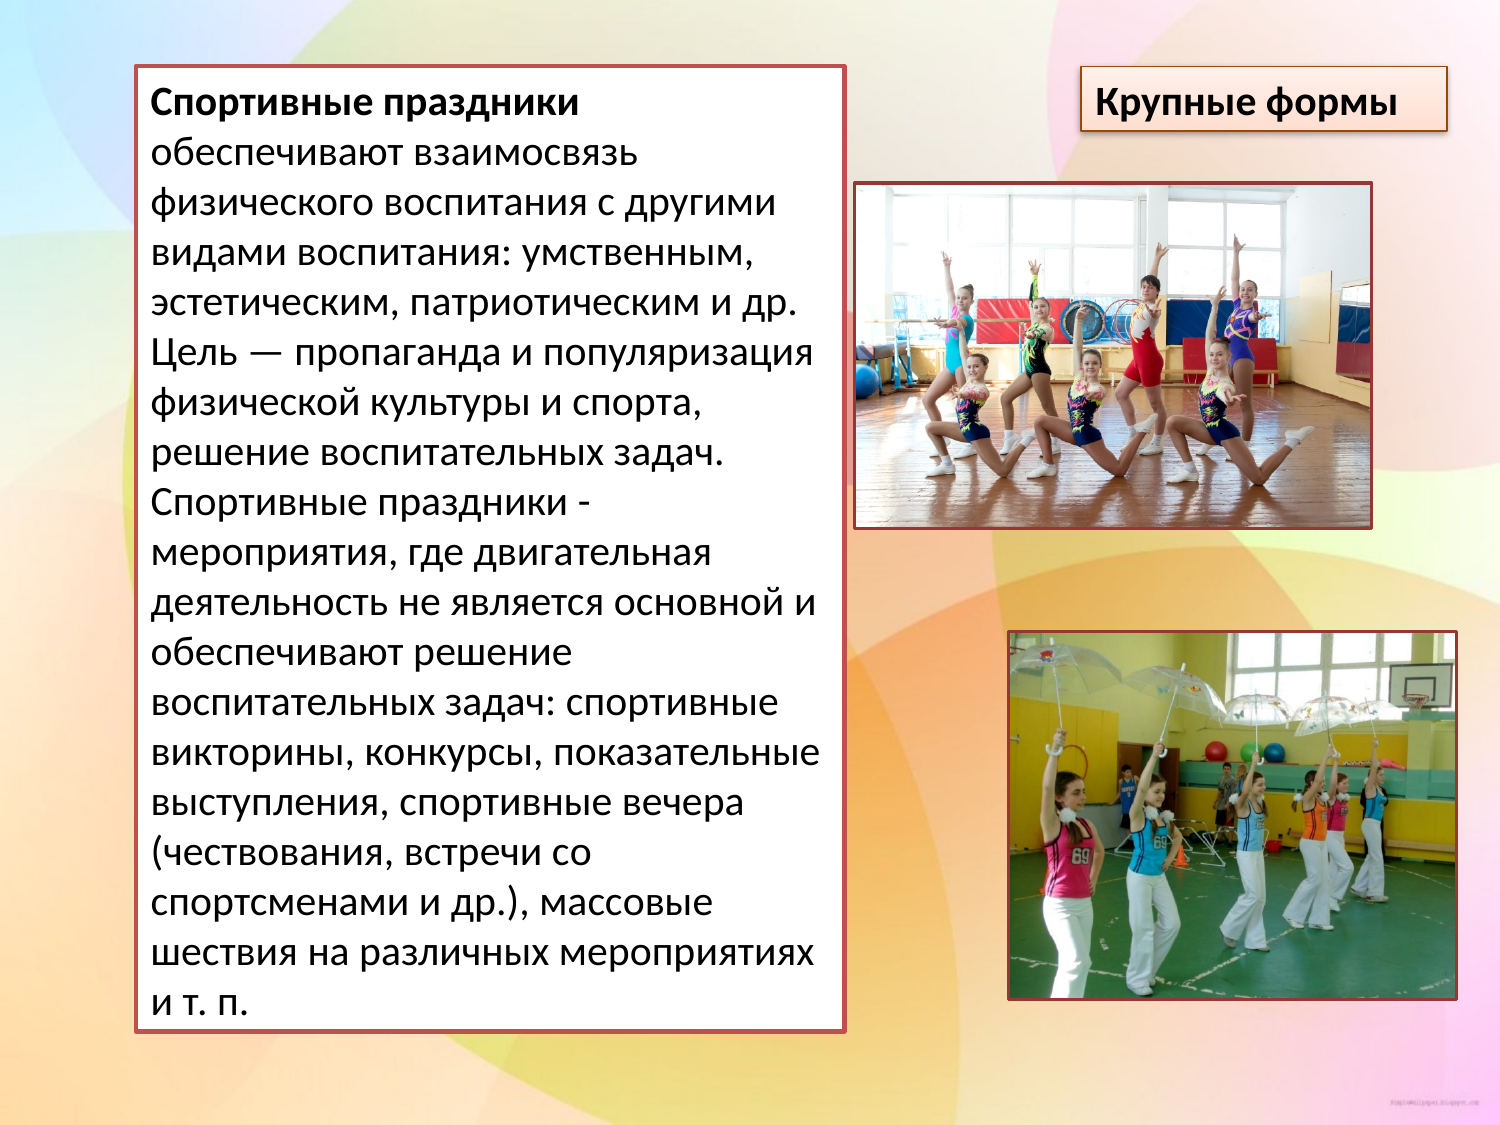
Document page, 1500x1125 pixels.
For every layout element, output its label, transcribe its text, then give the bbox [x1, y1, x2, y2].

text_box Спортивные праздники обеспечивают взаимосвязь физического воспитания с другими видами воспитания: умственным, эстетическим, патриотическим и др. Цель — пропаганда и популяризация физической культуры и спорта, решение воспитательных задач. Спортивные праздники - мероприятия, где двигательная деятельность не является основной и обеспечивают решение воспитательных задач: спортивные викторины, конкурсы, показательные выступления, спортивные вечера (чествования, встречи со спортсменами и др.), массовые шествия на различных мероприятиях и т. п. [134, 64, 847, 1034]
picture [0, 0, 1500, 1125]
text_box Крупные формы [1080, 66, 1448, 132]
